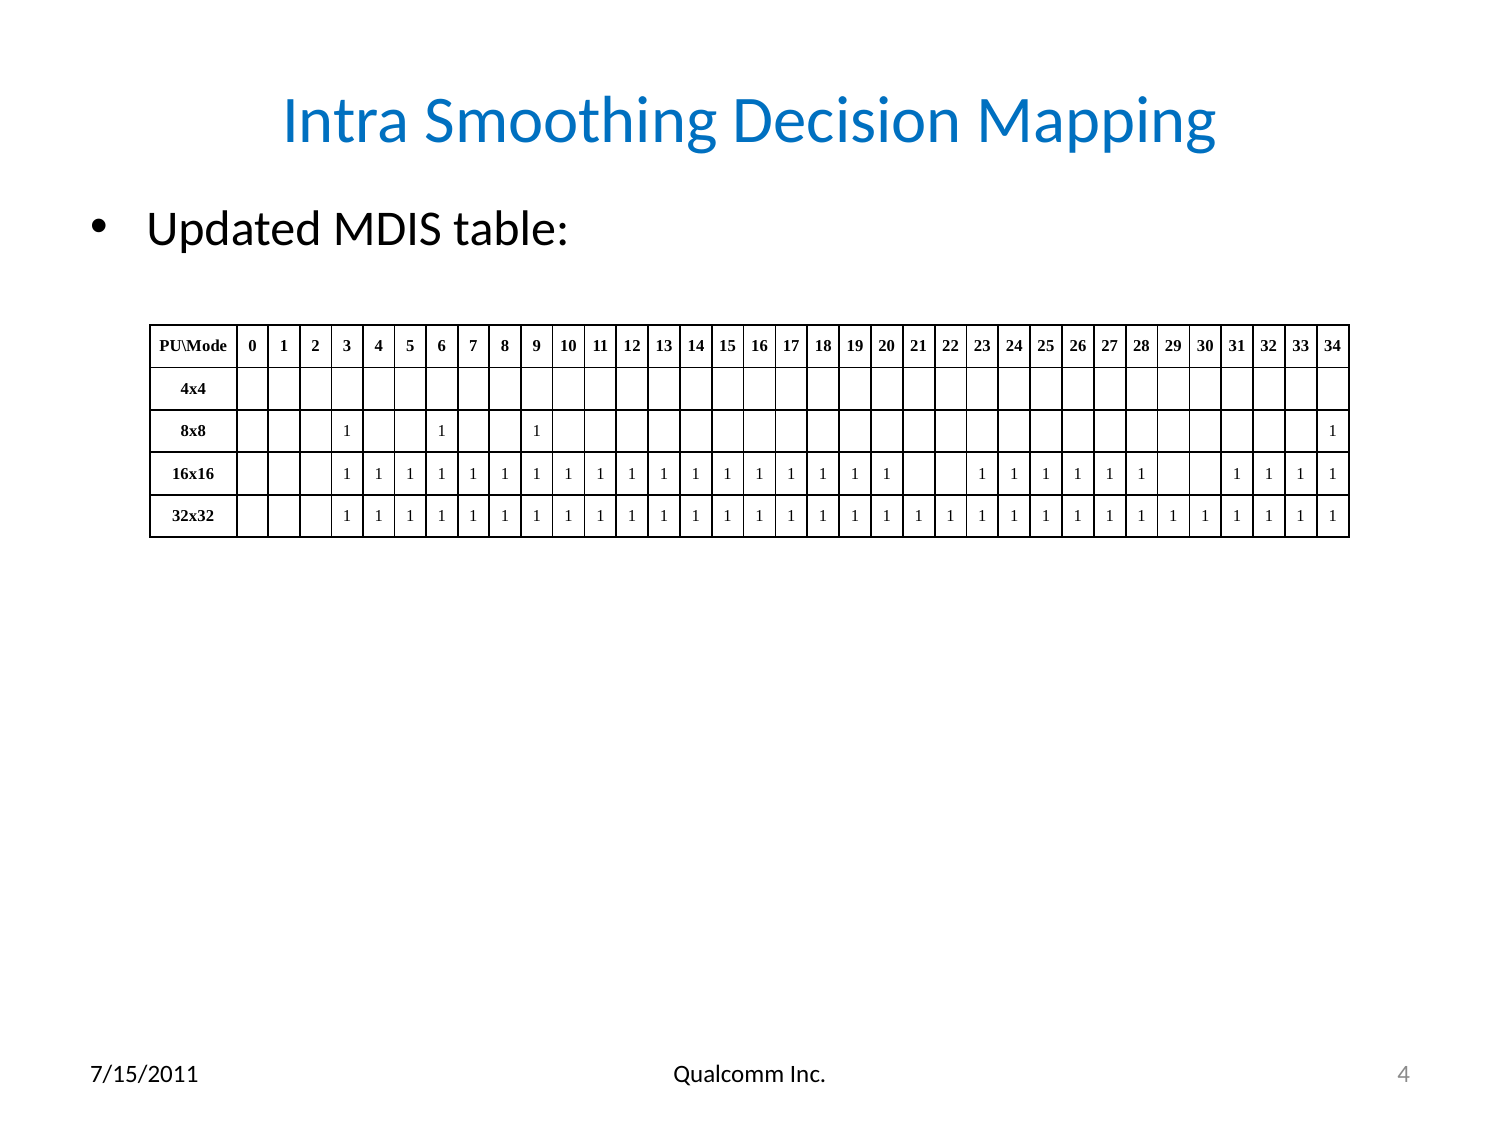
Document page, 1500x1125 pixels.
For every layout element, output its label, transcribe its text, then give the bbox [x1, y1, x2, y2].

table_cell 1 [490, 453, 520, 494]
table_cell [967, 368, 997, 409]
table_cell [269, 496, 299, 536]
table_cell [1190, 368, 1220, 409]
table_cell [395, 411, 425, 451]
table_header 24 [999, 326, 1029, 367]
table_cell [1318, 368, 1348, 409]
table_cell [904, 411, 934, 451]
table_cell 1 [1318, 453, 1348, 494]
table_cell 1 [490, 496, 520, 536]
table_cell 1 [681, 453, 711, 494]
table_cell [490, 368, 520, 409]
table_cell 8x8 [151, 411, 236, 451]
table_cell 1 [840, 453, 870, 494]
table_cell [553, 368, 584, 409]
table_cell [617, 368, 647, 409]
table_cell [1286, 411, 1316, 451]
table_cell 1 [332, 453, 362, 494]
table_cell 1 [459, 453, 488, 494]
table_cell 1 [1031, 496, 1061, 536]
table_cell 1 [332, 411, 362, 451]
table_cell 1 [776, 496, 806, 536]
table_cell [301, 453, 331, 494]
table_header 33 [1286, 326, 1316, 367]
table_header 23 [967, 326, 997, 367]
table_cell [967, 411, 997, 451]
table_cell 1 [1158, 496, 1189, 536]
table_cell [840, 368, 870, 409]
table_cell 1 [999, 496, 1029, 536]
table_header 4 [364, 326, 394, 367]
table_cell [238, 368, 267, 409]
table_cell [1158, 453, 1189, 494]
table_header 7 [459, 326, 488, 367]
table_cell 1 [713, 496, 743, 536]
table_cell 1 [776, 453, 806, 494]
table_cell [936, 453, 966, 494]
table_cell 1 [364, 453, 394, 494]
table_cell [427, 368, 457, 409]
table_cell 1 [713, 453, 743, 494]
table_cell 1 [1318, 496, 1348, 536]
table_header 0 [238, 326, 267, 367]
table_cell 1 [1254, 496, 1284, 536]
table_cell [1031, 368, 1061, 409]
table_cell 1 [1095, 453, 1125, 494]
table_header 16 [744, 326, 775, 367]
table_cell [1254, 411, 1284, 451]
table_cell 1 [427, 496, 457, 536]
table_cell 1 [872, 453, 902, 494]
table_cell 1 [1222, 453, 1252, 494]
table_cell 1 [967, 453, 997, 494]
table_cell 1 [395, 453, 425, 494]
table_cell [364, 368, 394, 409]
footer Qualcomm Inc. [512, 1042, 988, 1103]
table_cell [1127, 411, 1157, 451]
table_cell 1 [364, 496, 394, 536]
table_cell 1 [522, 496, 552, 536]
table_cell [332, 368, 362, 409]
table_cell 1 [1222, 496, 1252, 536]
table_cell [238, 411, 267, 451]
table_cell 1 [1127, 496, 1157, 536]
table_header 30 [1190, 326, 1220, 367]
table_cell [1286, 368, 1316, 409]
table_cell 1 [427, 453, 457, 494]
table_cell 1 [1318, 411, 1348, 451]
table_cell [808, 411, 838, 451]
table_cell [395, 368, 425, 409]
table_cell [808, 368, 838, 409]
table_cell 1 [808, 453, 838, 494]
table_cell [776, 368, 806, 409]
table_header 14 [681, 326, 711, 367]
table_cell [713, 368, 743, 409]
table_cell [649, 368, 679, 409]
table_cell [1031, 411, 1061, 451]
table_header 34 [1318, 326, 1348, 367]
table_cell 1 [808, 496, 838, 536]
table_cell 1 [617, 453, 647, 494]
table_cell [1095, 411, 1125, 451]
table_header 32 [1254, 326, 1284, 367]
table_cell 1 [872, 496, 902, 536]
table_cell 1 [553, 496, 584, 536]
table_cell 1 [1286, 496, 1316, 536]
table_header 9 [522, 326, 552, 367]
table_cell [744, 411, 775, 451]
table_cell 1 [395, 496, 425, 536]
table_cell 1 [1095, 496, 1125, 536]
table_cell [269, 411, 299, 451]
table_cell 1 [522, 411, 552, 451]
table_cell 1 [649, 453, 679, 494]
table_cell [617, 411, 647, 451]
table_cell 1 [904, 496, 934, 536]
table_cell 1 [1031, 453, 1061, 494]
table_header 31 [1222, 326, 1252, 367]
table_cell [459, 368, 488, 409]
table_cell [238, 453, 267, 494]
table_cell 1 [999, 453, 1029, 494]
table_cell [649, 411, 679, 451]
table_header 11 [585, 326, 615, 367]
table_header PU\Mode [151, 326, 236, 367]
table_cell 1 [1286, 453, 1316, 494]
table_header 6 [427, 326, 457, 367]
table_header 28 [1127, 326, 1157, 367]
table_header 13 [649, 326, 679, 367]
table_cell [1222, 368, 1252, 409]
slide_number 4 [1074, 1042, 1425, 1103]
table_cell [522, 368, 552, 409]
table_cell 1 [617, 496, 647, 536]
table_cell [490, 411, 520, 451]
table_cell 1 [1063, 453, 1093, 494]
table_cell 1 [522, 453, 552, 494]
table_header 26 [1063, 326, 1093, 367]
table_cell [553, 411, 584, 451]
table_cell [904, 368, 934, 409]
table_header 5 [395, 326, 425, 367]
table_cell 1 [681, 496, 711, 536]
table_cell 1 [744, 453, 775, 494]
table_cell 1 [1127, 453, 1157, 494]
table_cell [301, 496, 331, 536]
table_header 3 [332, 326, 362, 367]
table_cell 1 [1190, 496, 1220, 536]
table_cell [1158, 411, 1189, 451]
table_header 8 [490, 326, 520, 367]
table_cell 1 [744, 496, 775, 536]
title Intra Smoothing Decision Mapping [75, 45, 1425, 187]
table_cell 1 [936, 496, 966, 536]
table_header 10 [553, 326, 584, 367]
table_cell [1222, 411, 1252, 451]
table_cell 1 [585, 453, 615, 494]
table_header 29 [1158, 326, 1189, 367]
table_cell [1063, 411, 1093, 451]
table_cell 1 [553, 453, 584, 494]
table_cell 4x4 [151, 368, 236, 409]
table_cell 1 [459, 496, 488, 536]
table_cell [585, 368, 615, 409]
table_header 2 [301, 326, 331, 367]
table_cell 16x16 [151, 453, 236, 494]
table_cell [1095, 368, 1125, 409]
table_cell [872, 411, 902, 451]
table_cell 1 [1254, 453, 1284, 494]
table_header 20 [872, 326, 902, 367]
table_cell [681, 368, 711, 409]
table_cell [776, 411, 806, 451]
table_cell [459, 411, 488, 451]
table_cell [713, 411, 743, 451]
table_cell [1190, 453, 1220, 494]
table_cell [936, 411, 966, 451]
table_header 17 [776, 326, 806, 367]
table_cell [301, 368, 331, 409]
table_cell [872, 368, 902, 409]
table_header 25 [1031, 326, 1061, 367]
table_cell [681, 411, 711, 451]
table_header 21 [904, 326, 934, 367]
table_cell [840, 411, 870, 451]
table_cell [744, 368, 775, 409]
table_cell [364, 411, 394, 451]
table_header 15 [713, 326, 743, 367]
table_header 27 [1095, 326, 1125, 367]
table_header 12 [617, 326, 647, 367]
table_cell [1158, 368, 1189, 409]
table_cell [238, 496, 267, 536]
table_cell 32x32 [151, 496, 236, 536]
table_cell 1 [427, 411, 457, 451]
list Updated MDIS table: [75, 187, 1425, 1005]
table_header 22 [936, 326, 966, 367]
table_cell [1254, 368, 1284, 409]
table_cell 1 [1063, 496, 1093, 536]
table_cell [1127, 368, 1157, 409]
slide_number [75, 1042, 425, 1103]
table_cell 1 [585, 496, 615, 536]
table_cell [936, 368, 966, 409]
table_cell [1063, 368, 1093, 409]
table_cell [269, 453, 299, 494]
table_header 18 [808, 326, 838, 367]
table_header 19 [840, 326, 870, 367]
table_cell 1 [967, 496, 997, 536]
table_cell [269, 368, 299, 409]
table_cell 1 [649, 496, 679, 536]
table_cell [904, 453, 934, 494]
table_cell [999, 368, 1029, 409]
table_cell 1 [840, 496, 870, 536]
table_cell [585, 411, 615, 451]
table_cell [1190, 411, 1220, 451]
table_cell [301, 411, 331, 451]
table_cell [999, 411, 1029, 451]
table_header 1 [269, 326, 299, 367]
table_cell 1 [332, 496, 362, 536]
